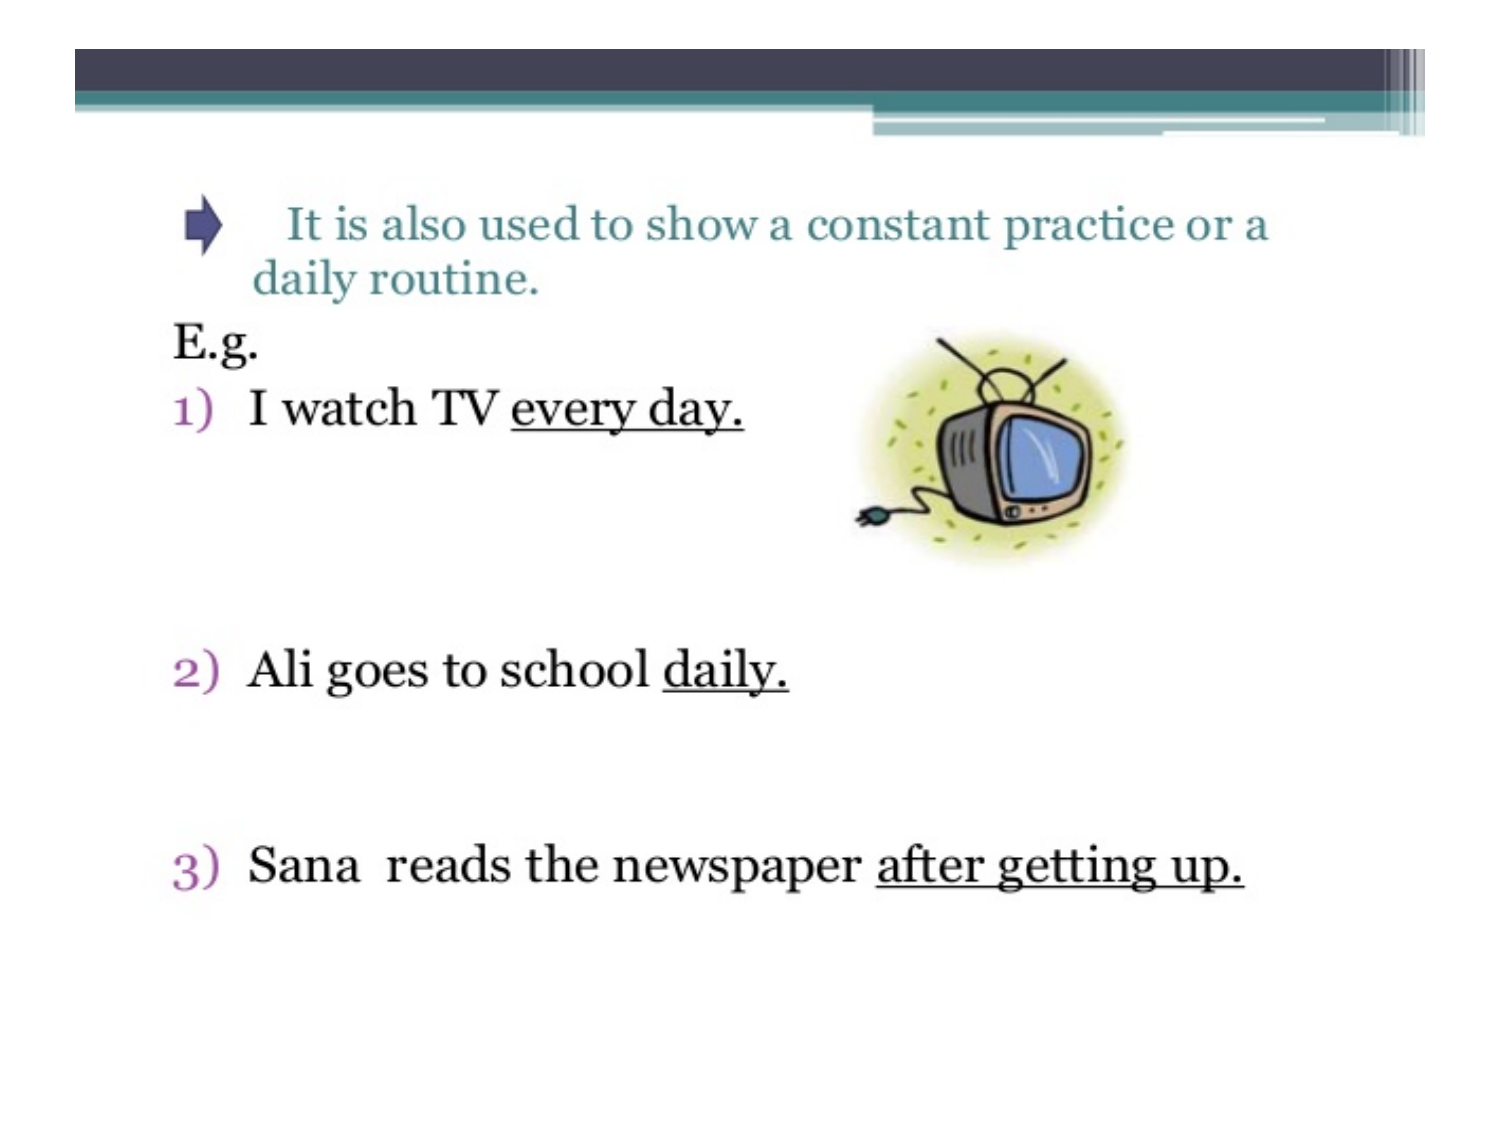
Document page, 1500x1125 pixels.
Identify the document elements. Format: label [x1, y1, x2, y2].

picture [74, 49, 1426, 1013]
